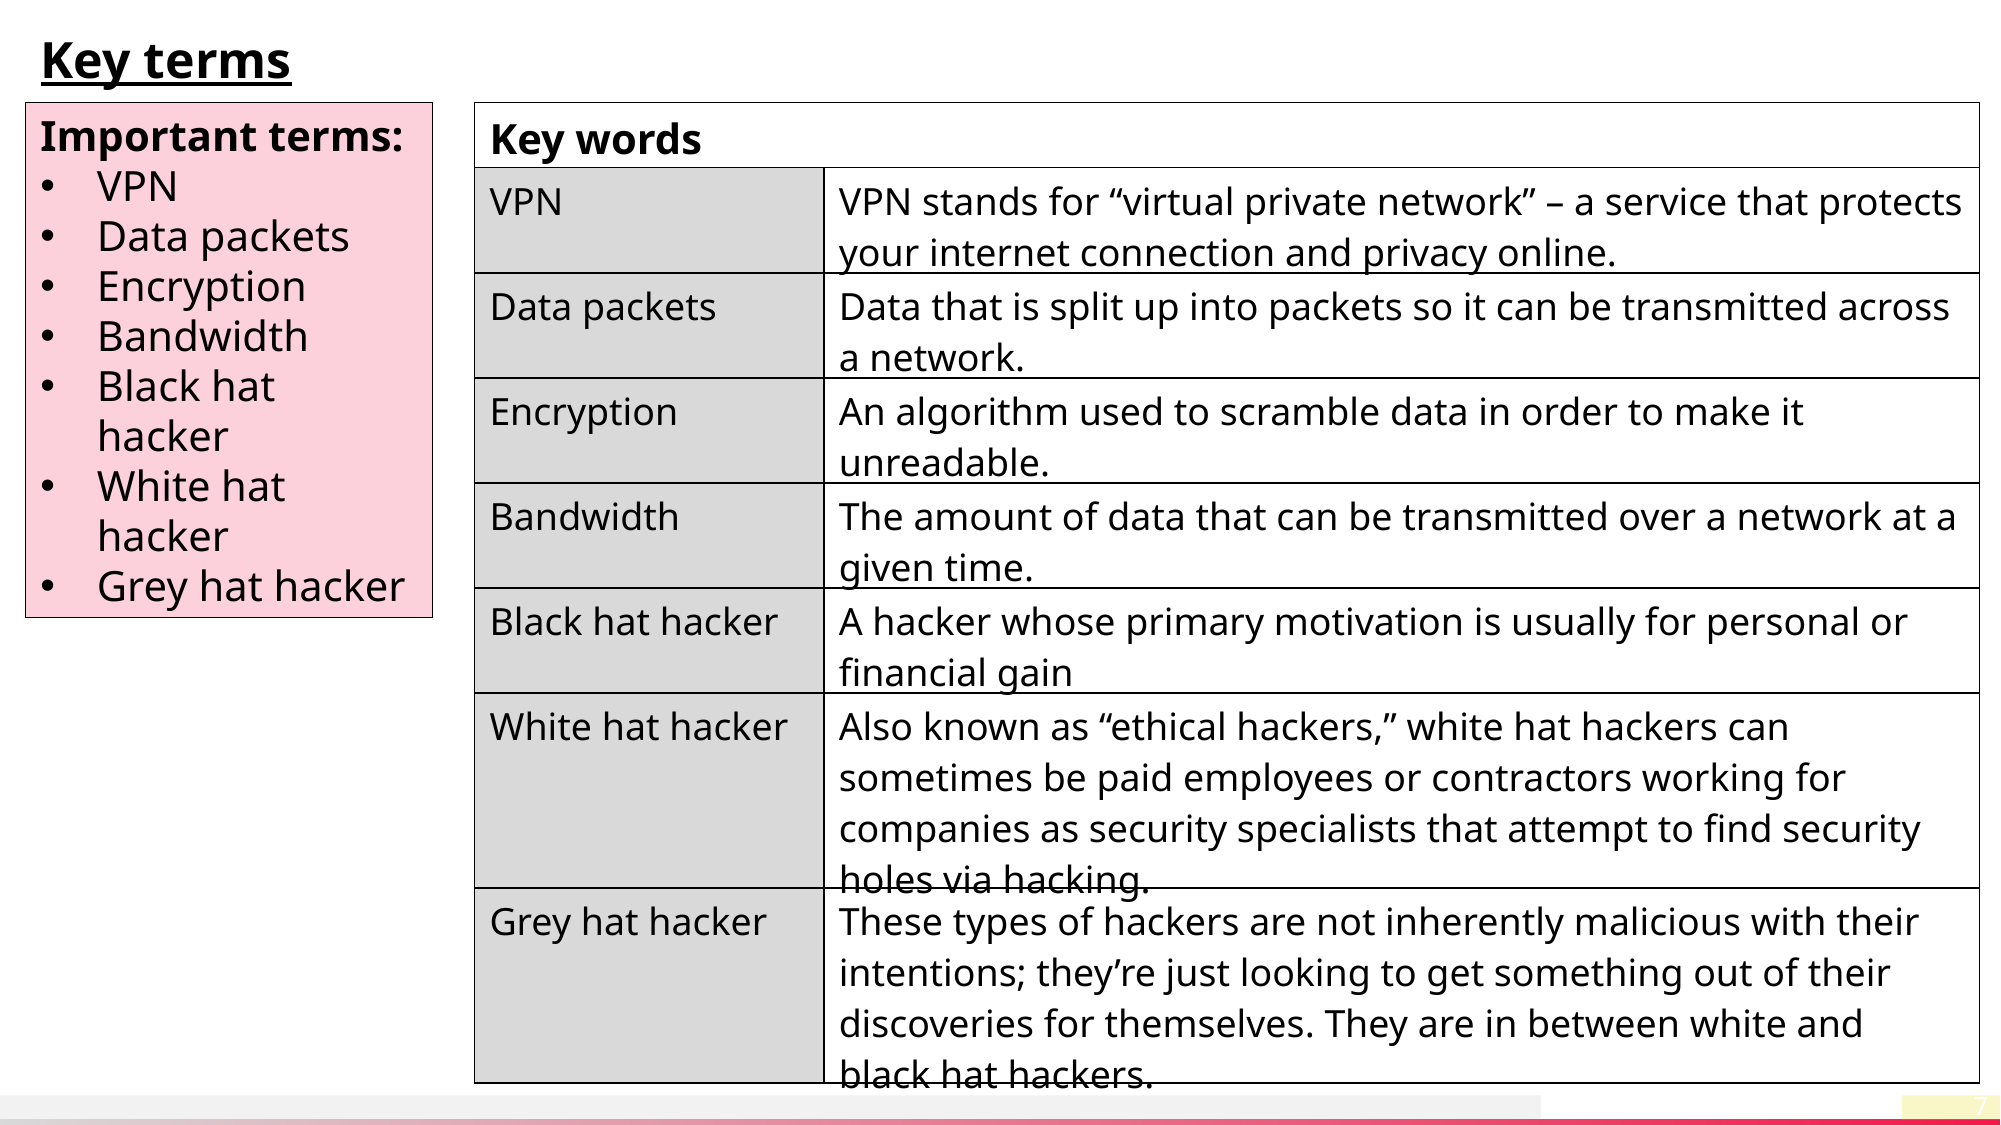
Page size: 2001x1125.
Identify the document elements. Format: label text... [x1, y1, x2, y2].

table_cell Data that is split up into packets so it can be transmitted across a network. [825, 274, 1979, 377]
table_cell Encryption [475, 379, 823, 482]
table_cell An algorithm used to scramble data in order to make it unreadable. [825, 379, 1979, 482]
table_cell Black hat hacker [475, 589, 823, 692]
slide_number 7 [1901, 1095, 2000, 1120]
table_cell Bandwidth [475, 484, 823, 587]
table_cell White hat hacker [475, 694, 823, 887]
table_cell Also known as “ethical hackers,” white hat hackers can sometimes be paid employees or contractors working for companies as security specialists that attempt to find security holes via hacking. [825, 694, 1979, 887]
table_cell Grey hat hacker [475, 889, 823, 1082]
table_cell VPN stands for “virtual private network” – a service that protects your internet connection and privacy online. [825, 168, 1979, 272]
text_box Important terms: VPN Data packets Encryption Bandwidth Black hat hacker White hat hacker Grey hat hacker [25, 102, 433, 618]
table_cell These types of hackers are not inherently malicious with their intentions; they’re just looking to get something out of their discoveries for themselves. They are in between white and black hat hackers. [825, 889, 1979, 1082]
table_cell A hacker whose primary motivation is usually for personal or financial gain [825, 589, 1979, 692]
table_cell The amount of data that can be transmitted over a network at a given time. [825, 484, 1979, 587]
text_box Key terms [25, 21, 861, 96]
table_cell Data packets [475, 274, 823, 377]
table_cell VPN [475, 168, 823, 272]
table_header Key words [475, 103, 1979, 167]
